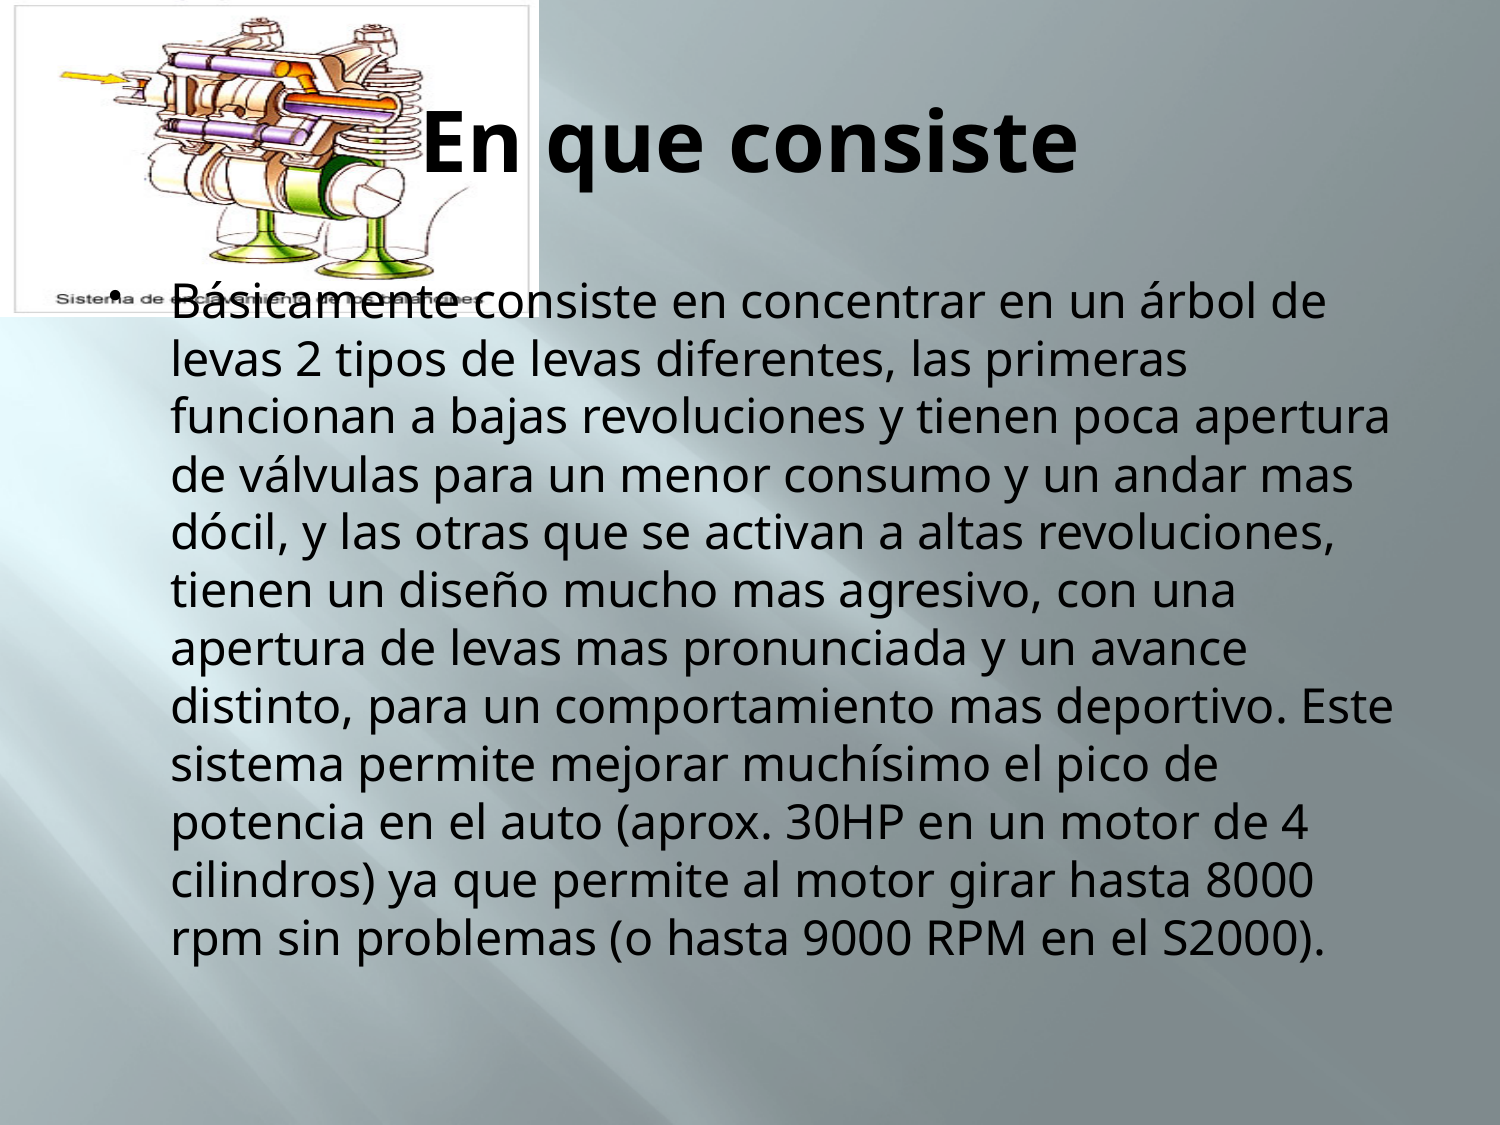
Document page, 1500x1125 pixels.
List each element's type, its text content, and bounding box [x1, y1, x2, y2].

list Básicamente consiste en concentrar en un árbol de levas 2 tipos de levas diferentes, las primeras funcionan a bajas revoluciones y tienen poca apertura de válvulas para un menor consumo y un andar mas dócil, y las otras que se activan a altas revoluciones, tienen un diseño mucho mas agresivo, con una apertura de levas mas pronunciada y un avance distinto, para un comportamiento mas deportivo. Este sistema permite mejorar muchísimo el pico de potencia en el auto (aprox. 30HP en un motor de 4 cilindros) ya que permite al motor girar hasta 8000 rpm sin problemas (o hasta 9000 RPM en el S2000). [75, 262, 1425, 1035]
title En que consiste [582, 45, 1425, 233]
picture [0, 0, 540, 317]
